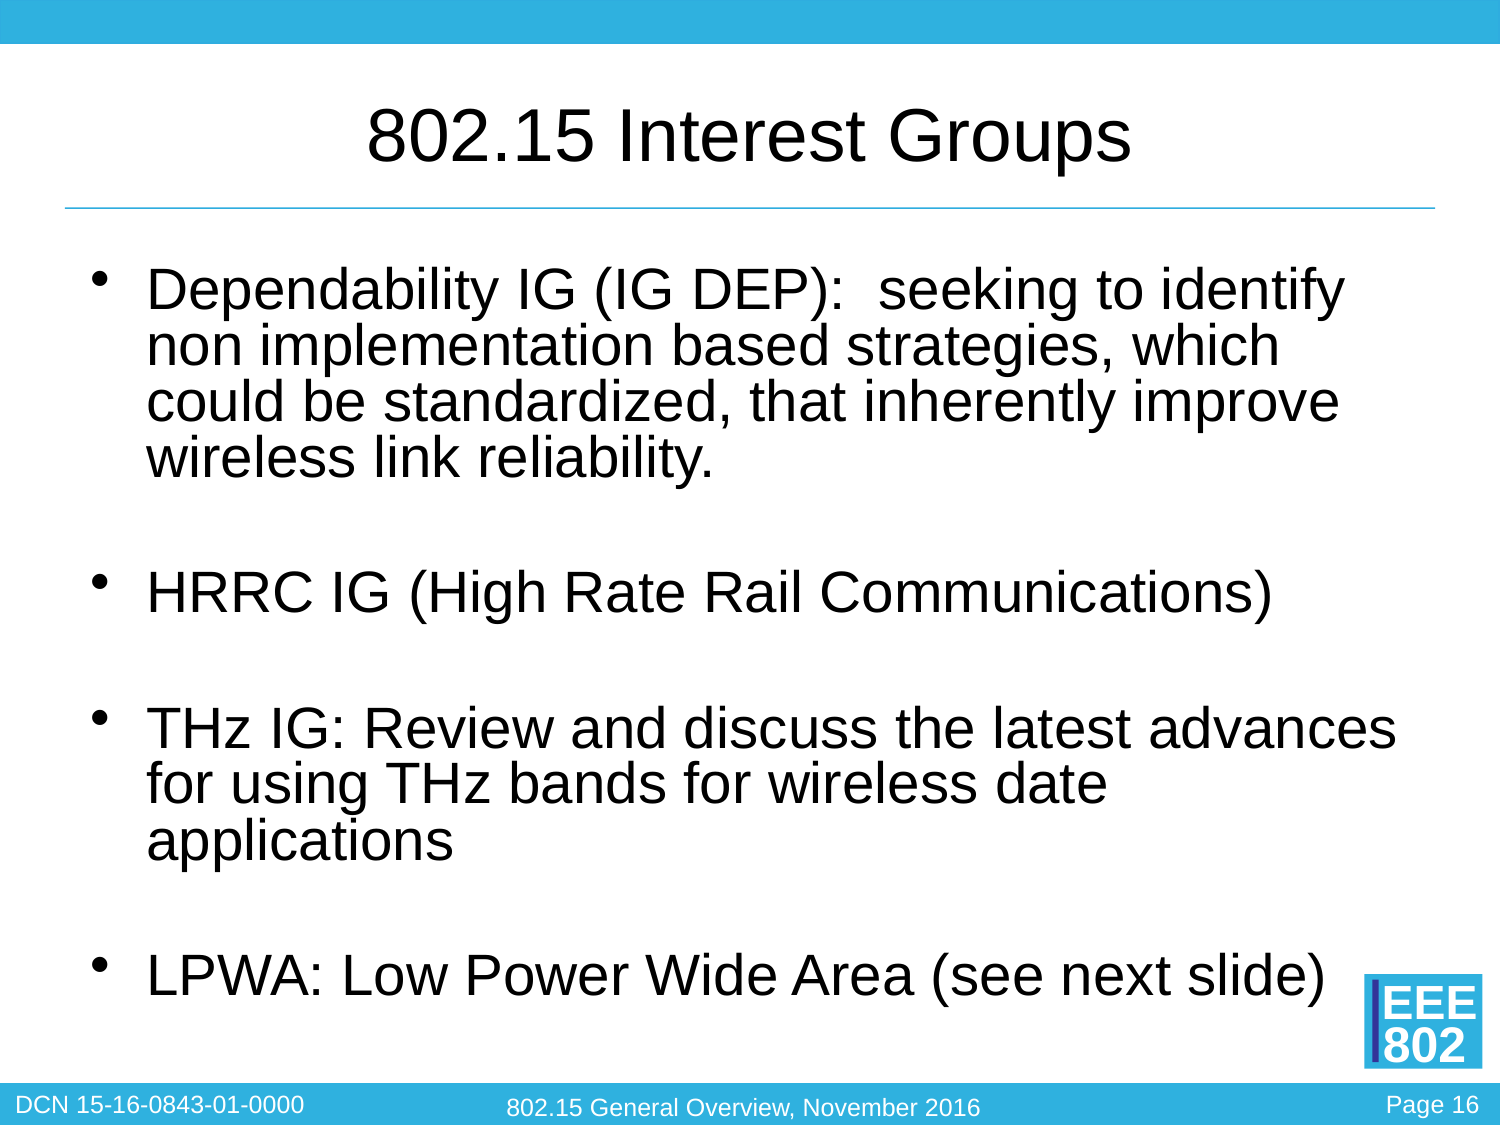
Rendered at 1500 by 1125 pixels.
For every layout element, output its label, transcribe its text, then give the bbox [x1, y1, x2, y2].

list Dependability IG (IG DEP): seeking to identify non implementation based strategies, which could be standardized, that inherently improve wireless link reliability. HRRC IG (High Rate Rail Communications) THz IG: Review and discuss the latest advances for using THz bands for wireless date applications LPWA: Low Power Wide Area (see next slide) [75, 257, 1424, 1035]
title 802.15 Interest Groups [75, 66, 1425, 197]
